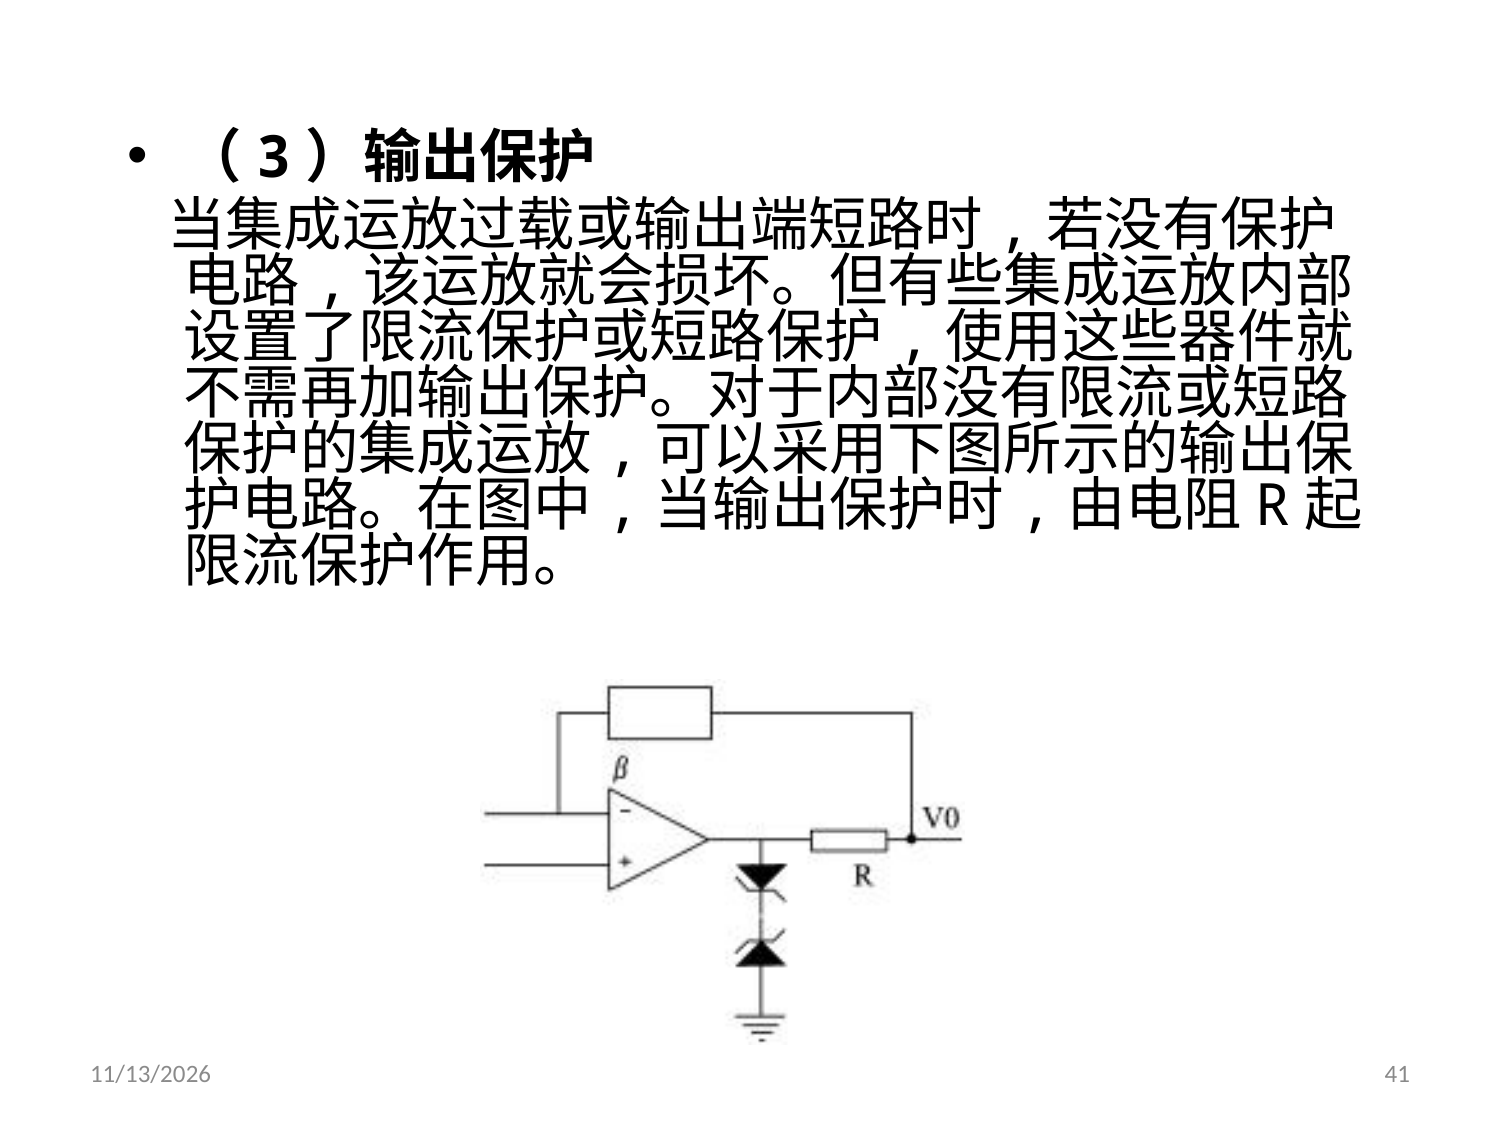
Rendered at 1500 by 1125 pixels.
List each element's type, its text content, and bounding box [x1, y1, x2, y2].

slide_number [75, 1042, 425, 1103]
list （3）输出保护 当集成运放过载或输出端短路时,若没有保护电路,该运放就会损坏。但有些集成运放内部设置了限流保护或短路保护,使用这些器件就不需再加输出保护。对于内部没有限流或短路保护的集成运放,可以采用下图所示的输出保护电路。在图中,当输出保护时,由电阻R起限流保护作用。 [112, 125, 1388, 658]
slide_number 41 [1074, 1042, 1425, 1103]
picture [480, 679, 965, 1045]
